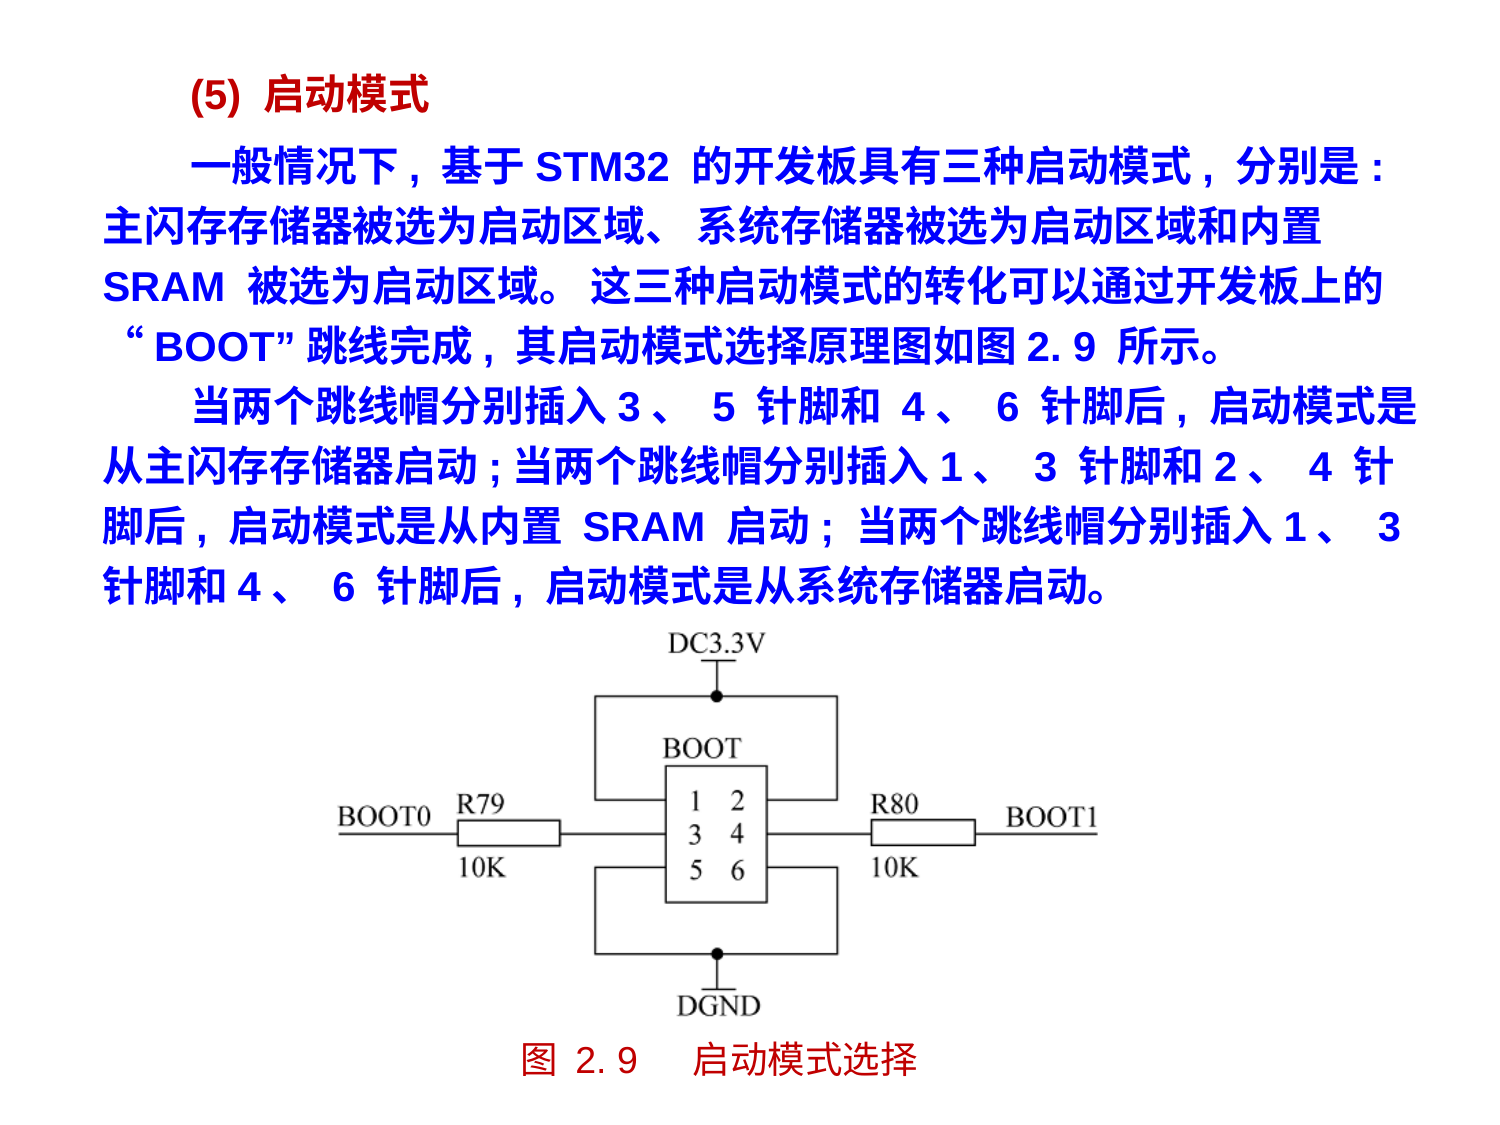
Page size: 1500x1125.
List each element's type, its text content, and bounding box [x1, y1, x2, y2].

list (5) 启动模式 一般情况下, 基于STM32 的开发板具有三种启动模式, 分别是: 主闪存存储器被选为启动区域、 系统存储器被选为启动区域和内置 SRAM 被选为启动区域。 这三种启动模式的转化可以通过开发板上的“BOOT”跳线完成, 其启动模式选择原理图如图2. 9 所示。 当两个跳线帽分别插入3、 5 针脚和 4、 6 针脚后, 启动模式是从主闪存存储器启动;当两个跳线帽分别插入1、 3 针脚和2、 4 针脚后, 启动模式是从内置 SRAM 启动; 当两个跳线帽分别插入1、 3 针脚和4、 6 针脚后, 启动模式是从系统存储器启动。 [87, 50, 1438, 563]
picture [325, 611, 1114, 1030]
text_box 图 2. 9 启动模式选择 [505, 1038, 933, 1089]
